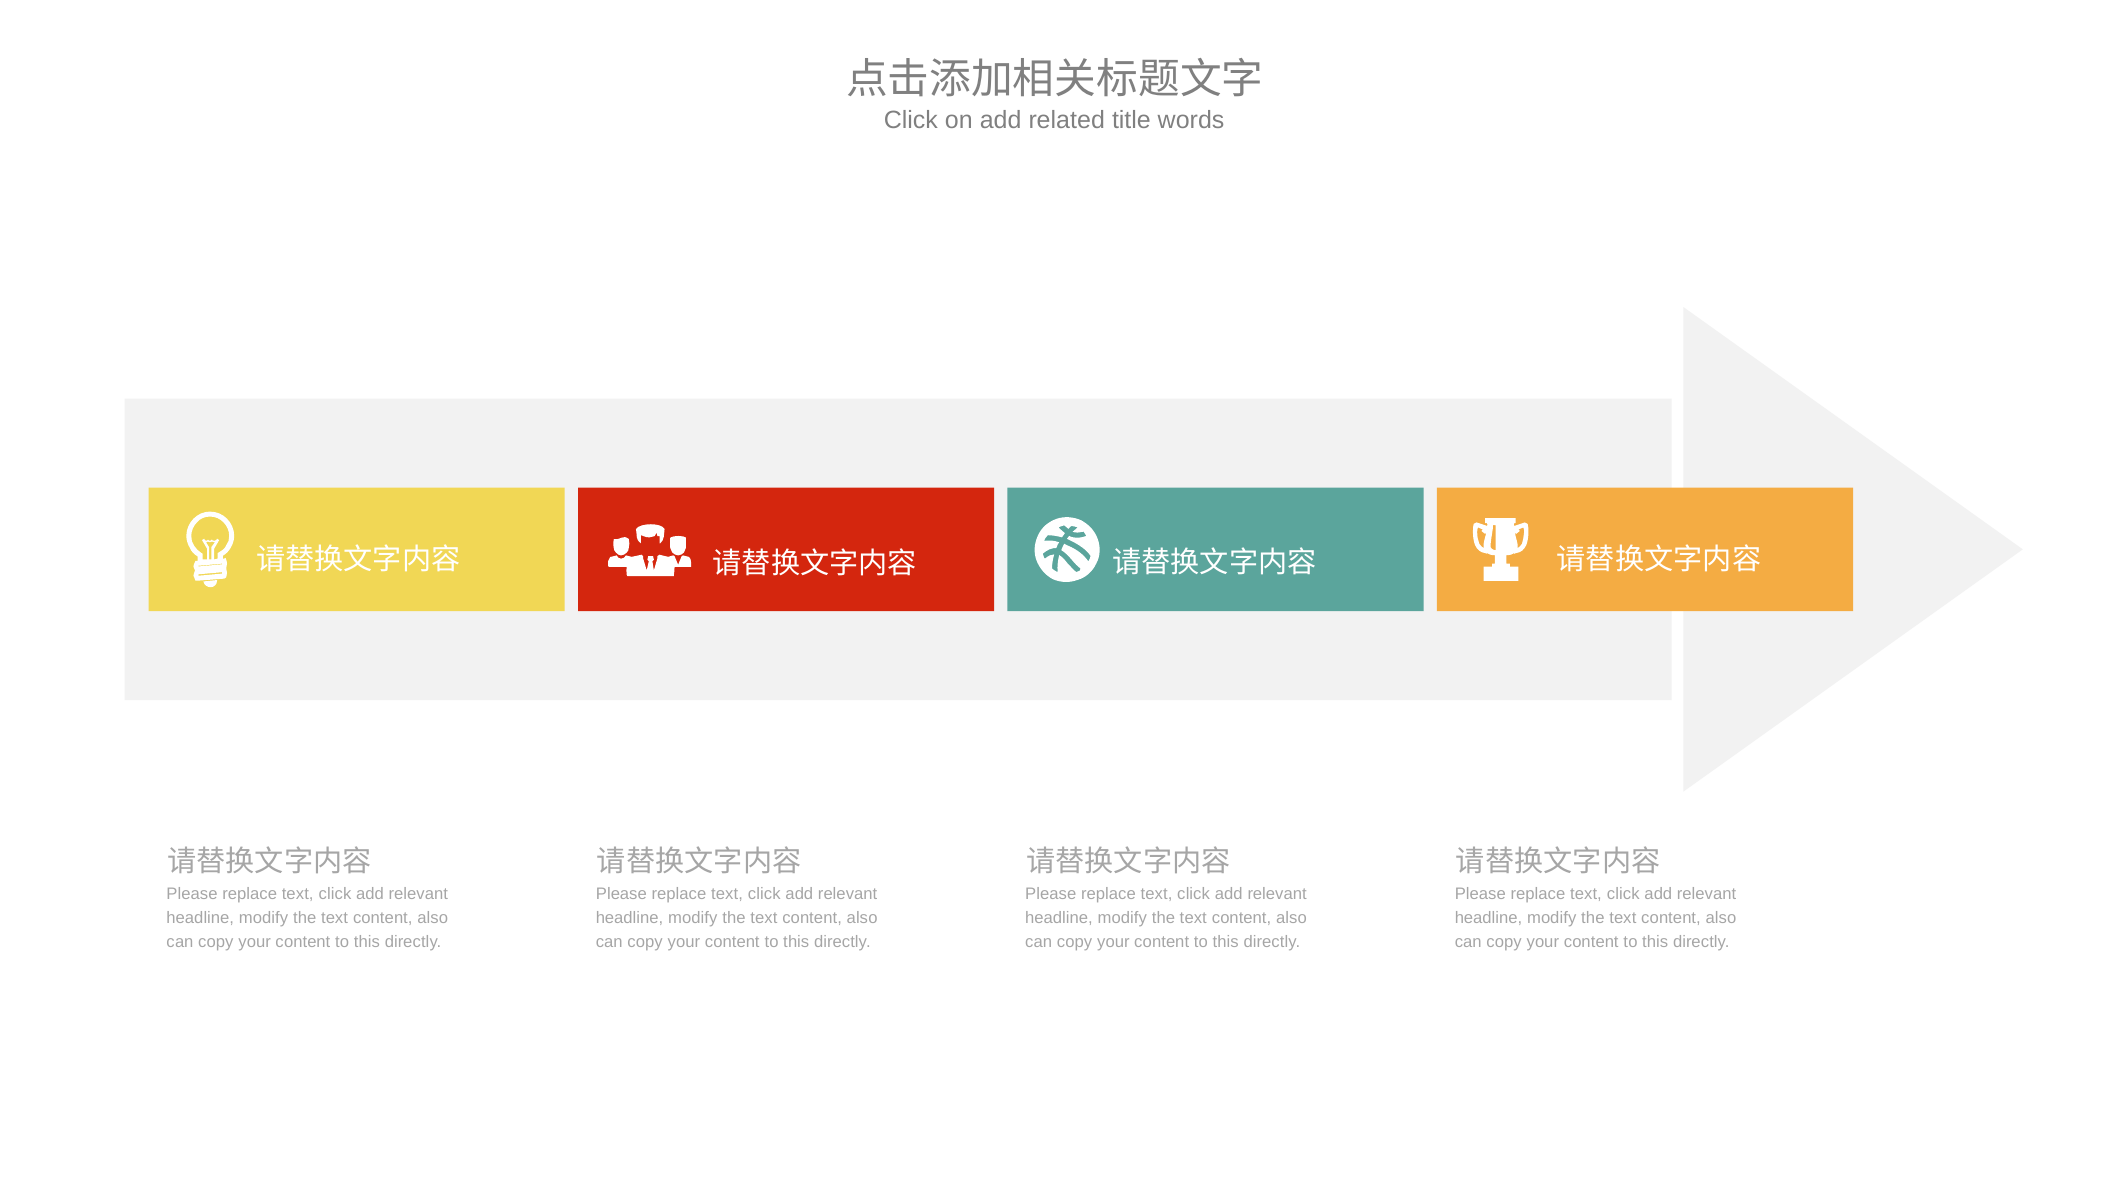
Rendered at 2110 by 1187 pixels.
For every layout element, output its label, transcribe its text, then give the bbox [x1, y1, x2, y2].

text_box 请替换文字内容 [1011, 828, 1246, 885]
text_box 请替换文字内容 [152, 828, 388, 885]
text_box Click on add related title words [864, 95, 1246, 158]
text_box Please replace text, click add relevant headline, modify the text content, also can copy your content to this directly. [1010, 871, 1323, 959]
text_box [1436, 487, 1854, 612]
text_box Please replace text, click add relevant headline, modify the text content, also can copy your content to this directly. [581, 871, 893, 959]
text_box 请替换文字内容 [1441, 828, 1676, 885]
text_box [1007, 487, 1424, 612]
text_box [577, 487, 995, 612]
text_box [124, 397, 1673, 701]
text_box Please replace text, click add relevant headline, modify the text content, also can copy your content to this directly. [1440, 871, 1752, 959]
text_box [1682, 305, 2025, 794]
text_box Please replace text, click add relevant headline, modify the text content, also can copy your content to this directly. [151, 871, 464, 959]
text_box 请替换文字内容 [582, 828, 817, 885]
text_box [148, 487, 565, 612]
text_box 点击添加相关标题文字 [803, 44, 1307, 107]
